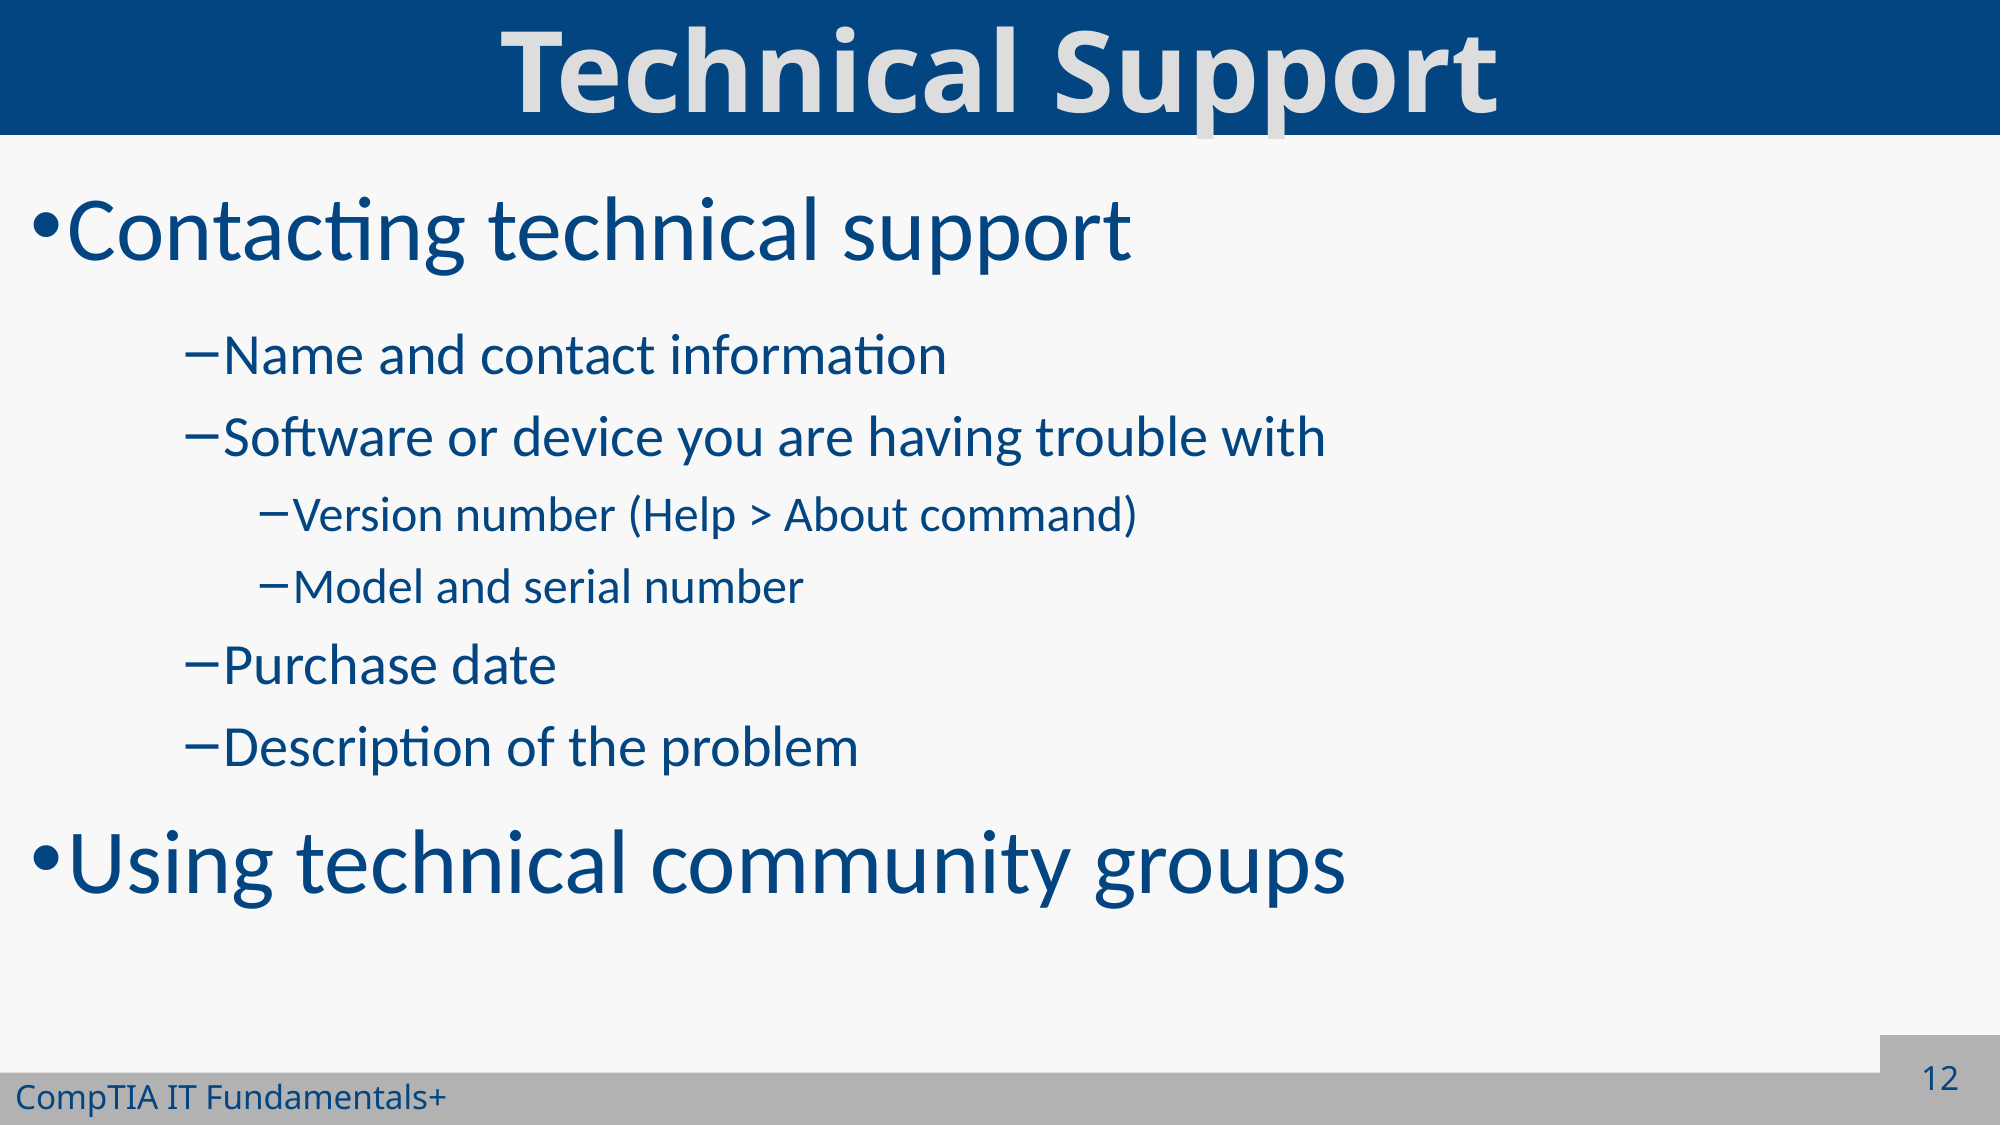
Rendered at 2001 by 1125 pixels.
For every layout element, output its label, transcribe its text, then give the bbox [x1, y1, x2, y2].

slide_number 12 [1880, 1035, 2000, 1125]
list Contacting technical support Name and contact information Software or device you are having trouble with Version number (Help > About command) Model and serial number Purchase date Description of the problem Using technical community groups [15, 149, 1980, 1065]
footer CompTIA IT Fundamentals+ [0, 1072, 1880, 1125]
title Technical Support [0, 0, 2000, 135]
